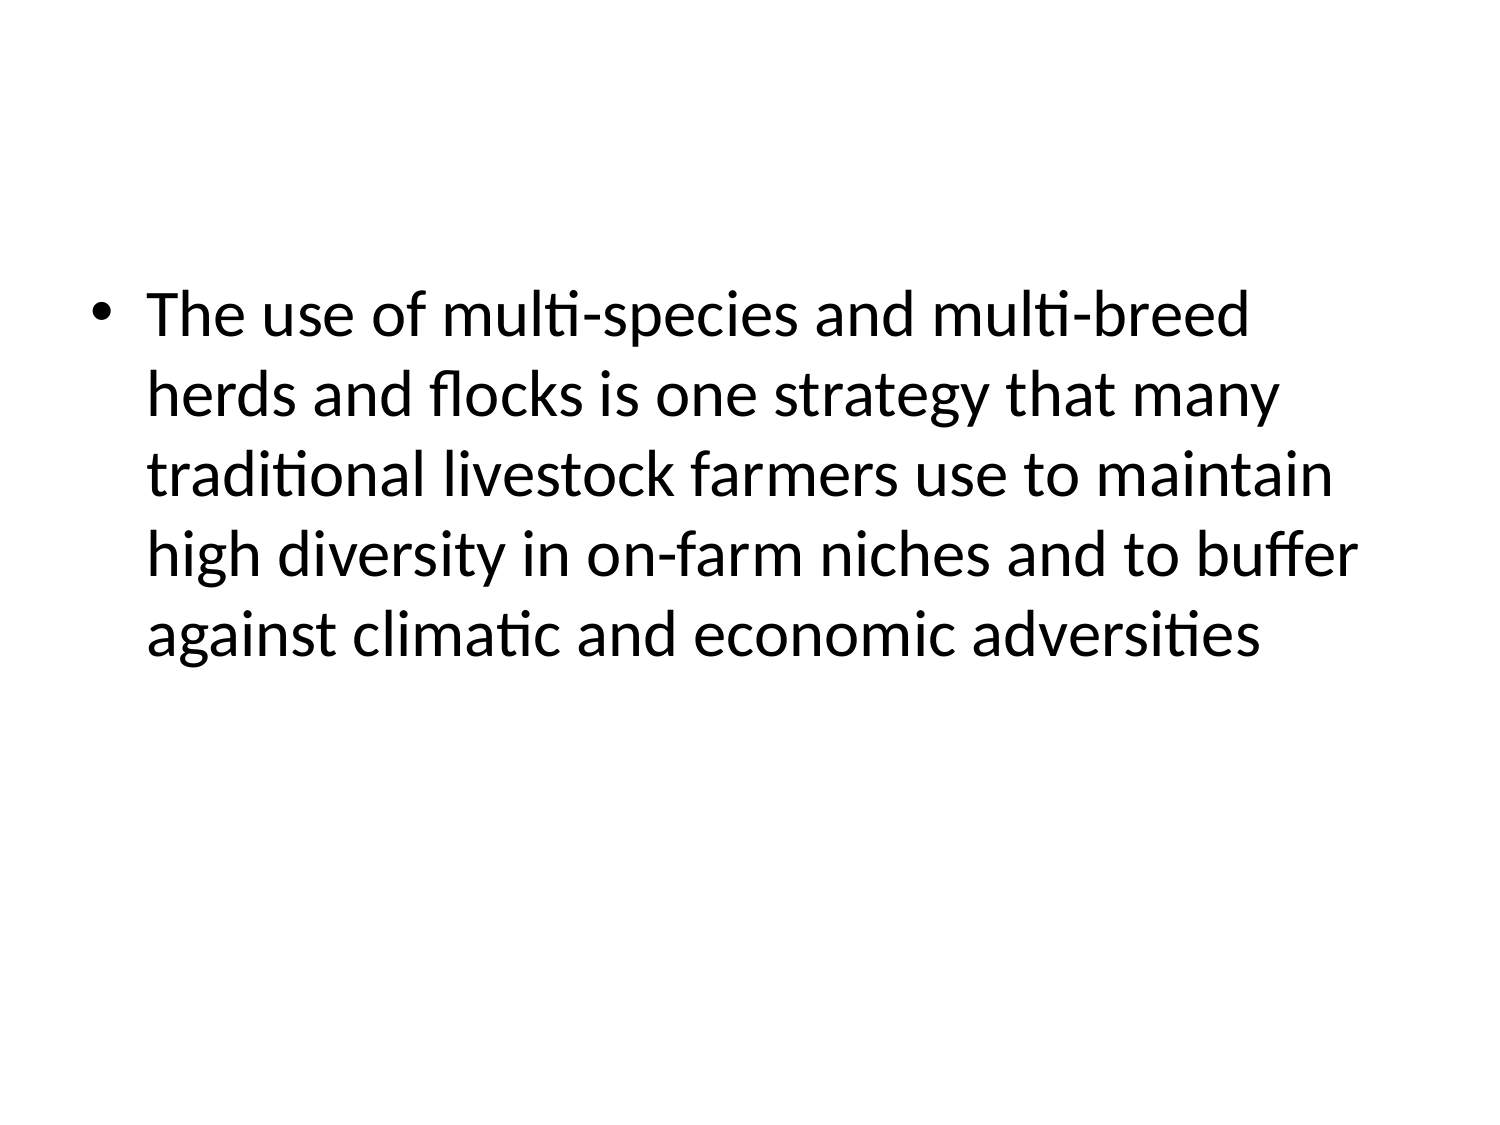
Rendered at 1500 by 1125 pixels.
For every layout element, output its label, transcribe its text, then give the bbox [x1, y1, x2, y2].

list The use of multi-species and multi-breed herds and flocks is one strategy that many traditional livestock farmers use to maintain high diversity in on-farm niches and to buffer against climatic and economic adversities [75, 262, 1425, 1005]
